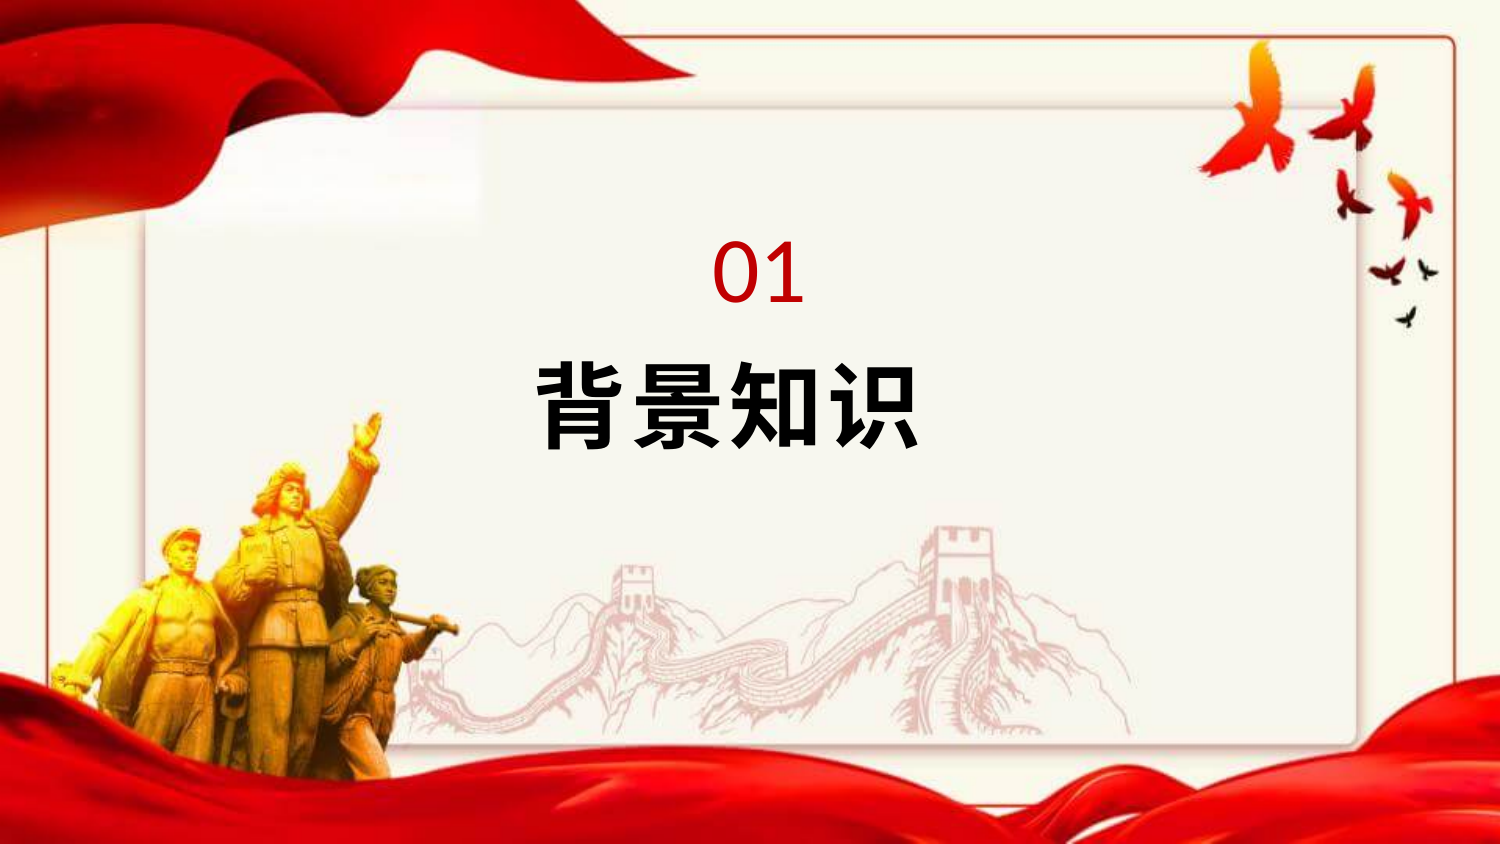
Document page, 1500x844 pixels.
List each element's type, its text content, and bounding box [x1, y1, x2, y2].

text_box 01 [700, 203, 819, 327]
picture [0, 0, 1500, 844]
text_box 背景知识 [521, 341, 998, 466]
